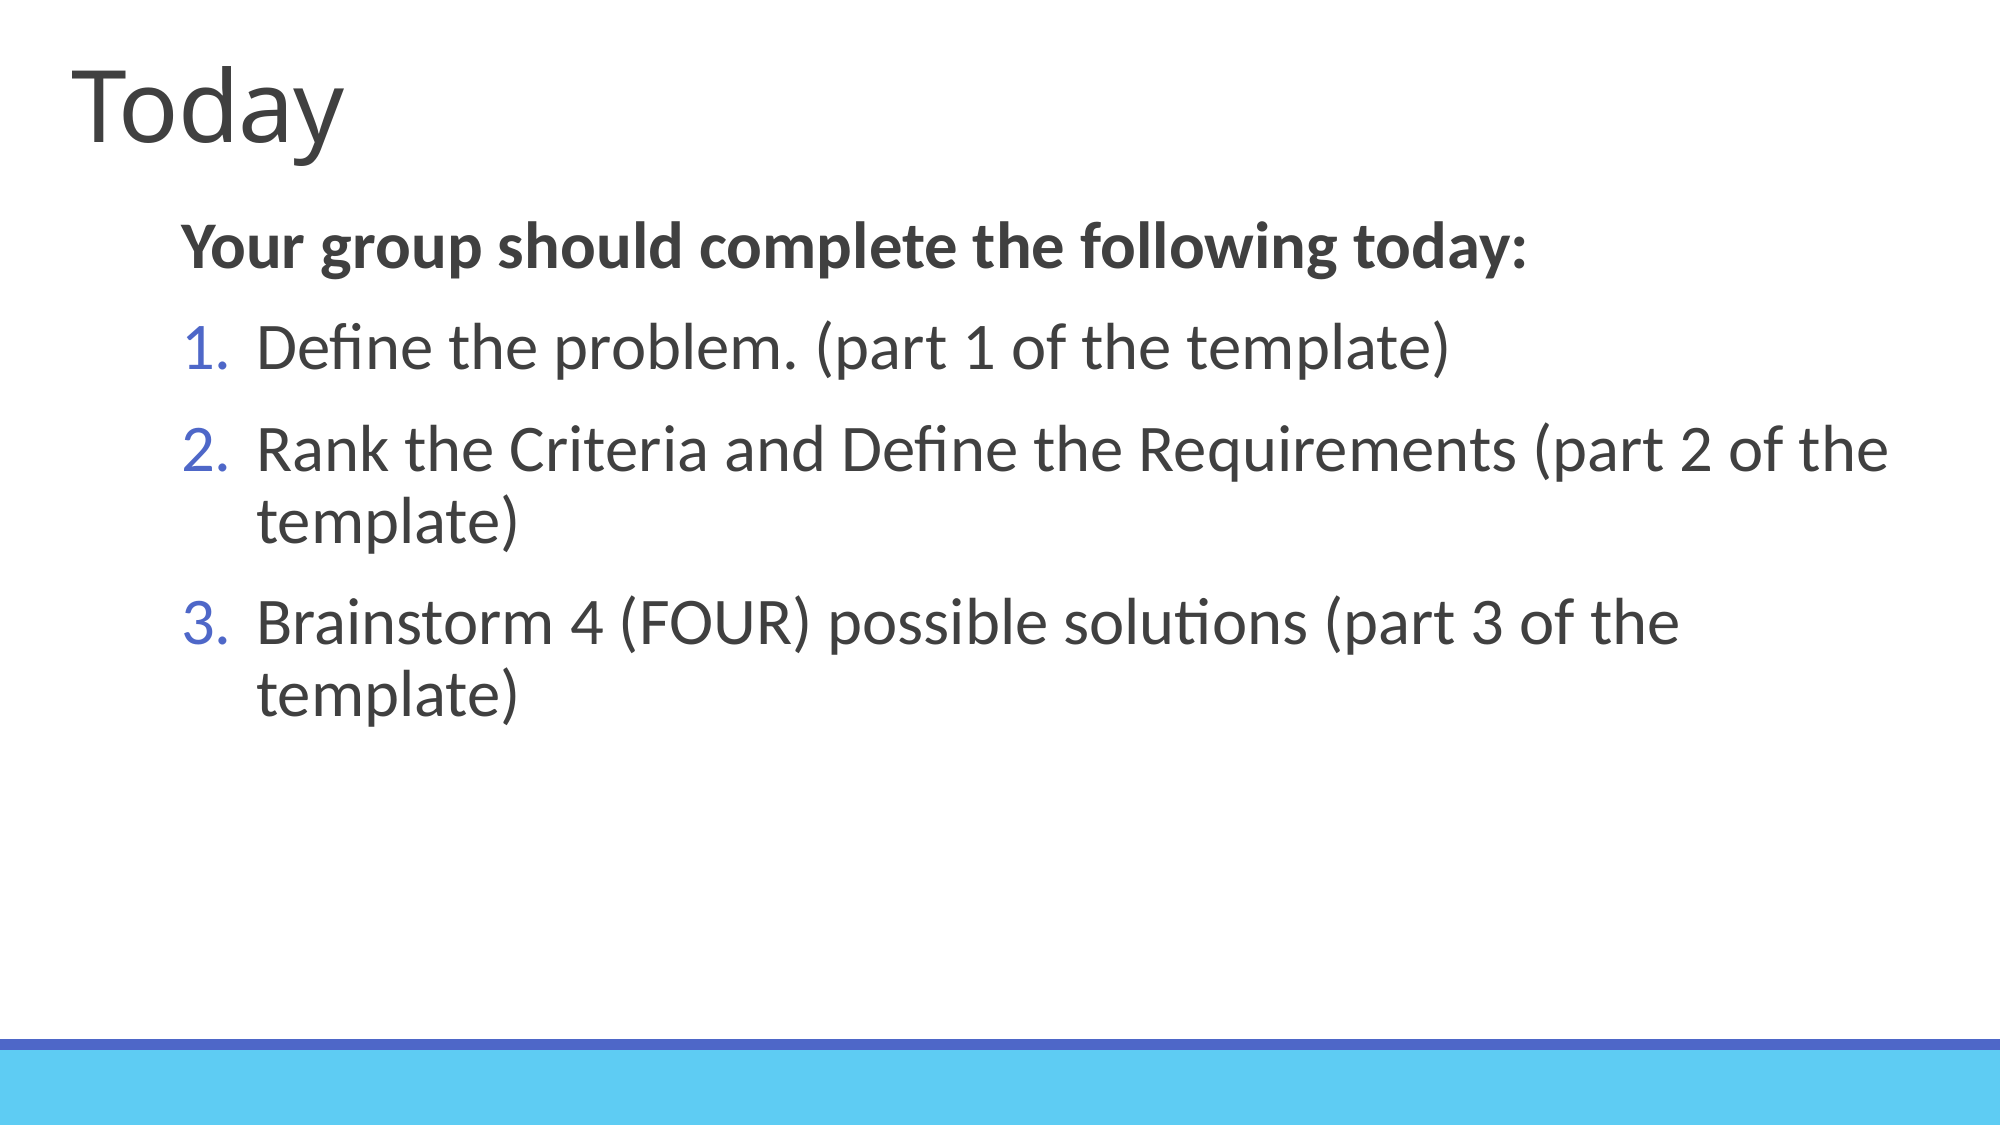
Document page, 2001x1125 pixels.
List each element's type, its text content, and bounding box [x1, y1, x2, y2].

title Today [56, 45, 814, 171]
list Your group should complete the following today: Define the problem. (part 1 of the template) Rank the Criteria and Define the Requirements (part 2 of the template) Brainstorm 4 (FOUR) possible solutions (part 3 of the template) [106, 203, 1933, 928]
